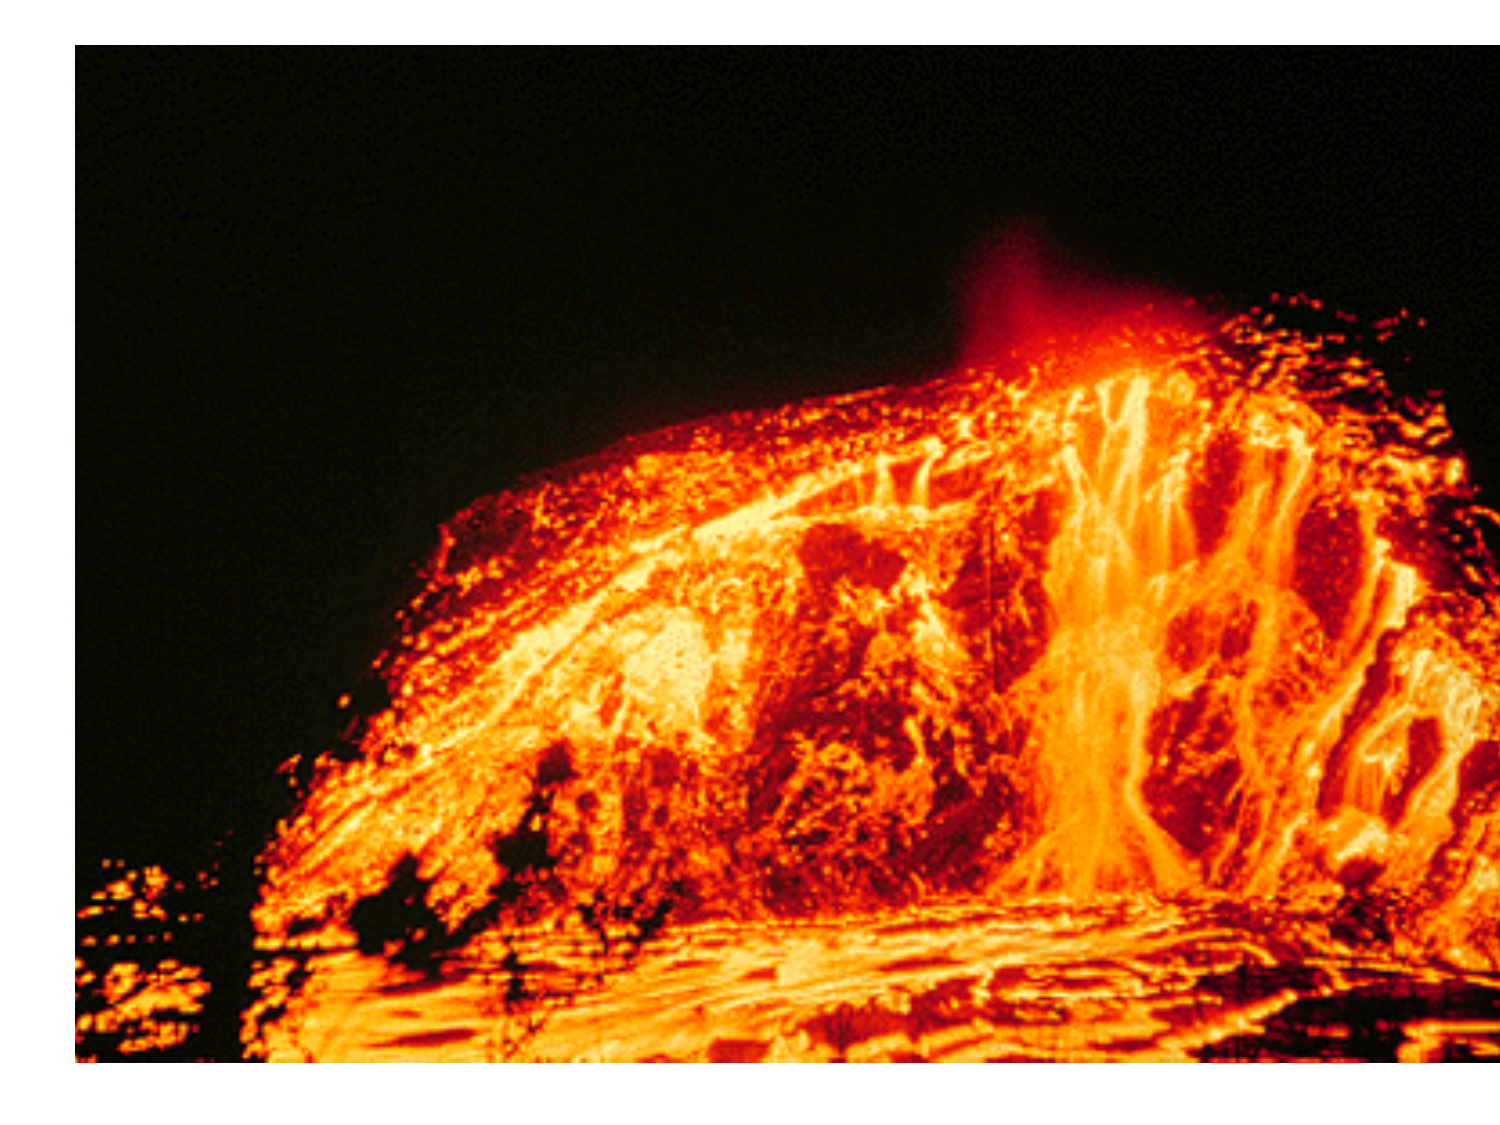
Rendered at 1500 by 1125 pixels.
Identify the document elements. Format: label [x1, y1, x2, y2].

picture [74, 44, 1500, 1063]
